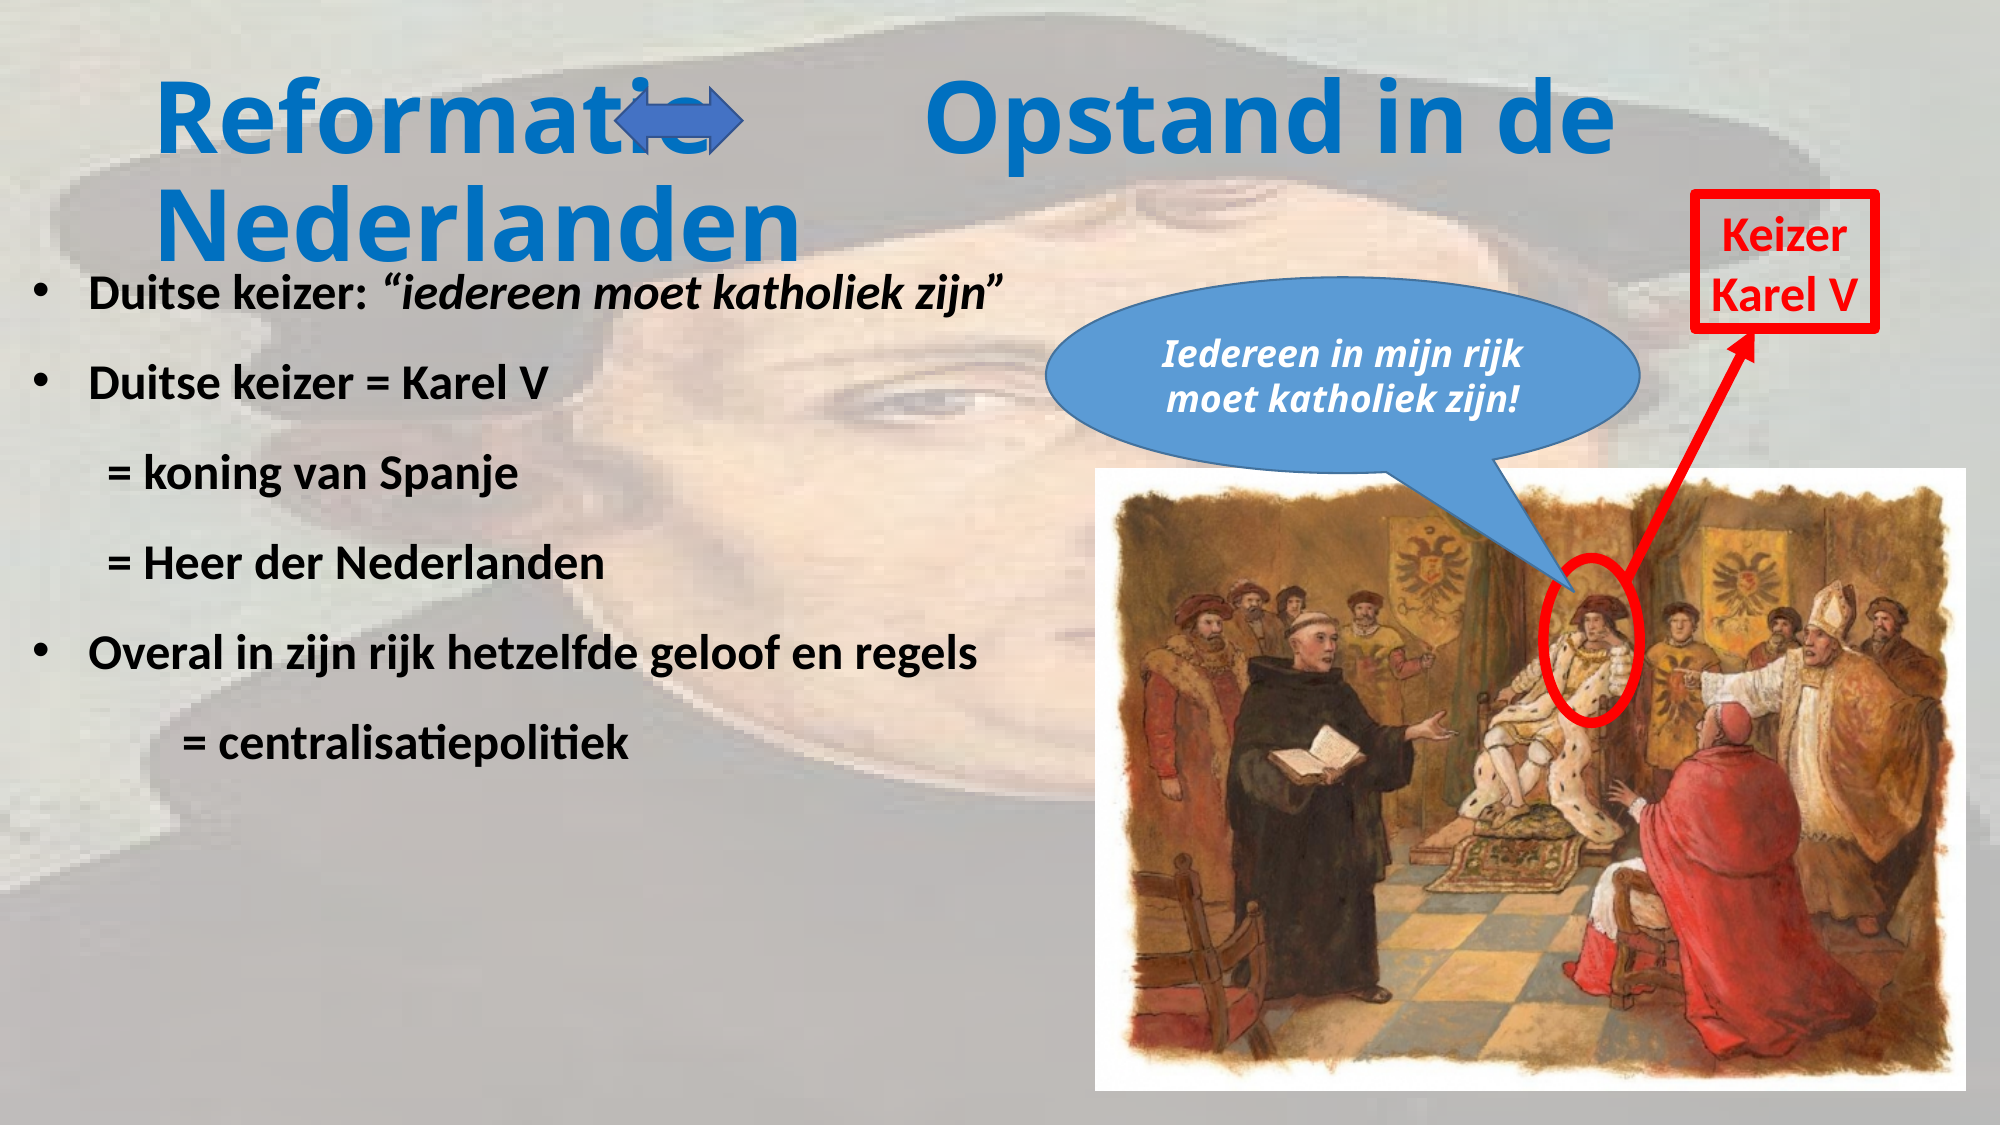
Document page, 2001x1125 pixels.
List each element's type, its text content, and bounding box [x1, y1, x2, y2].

text_box [613, 85, 744, 156]
text_box Keizer Karel V [1695, 193, 1875, 329]
text_box Duitse keizer: “iedereen moet katholiek zijn” Duitse keizer = Karel V = koning van Spanje = Heer der Nederlanden Overal in zijn rijk hetzelfde geloof en regels = centralisatiepolitiek [17, 221, 1046, 867]
text_box Iedereen in mijn rijk moet katholiek zijn! [1044, 276, 1625, 468]
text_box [1625, 328, 1755, 583]
picture [1094, 468, 1966, 1091]
text_box Reformatie Opstand in de Nederlanden [137, 59, 1922, 278]
